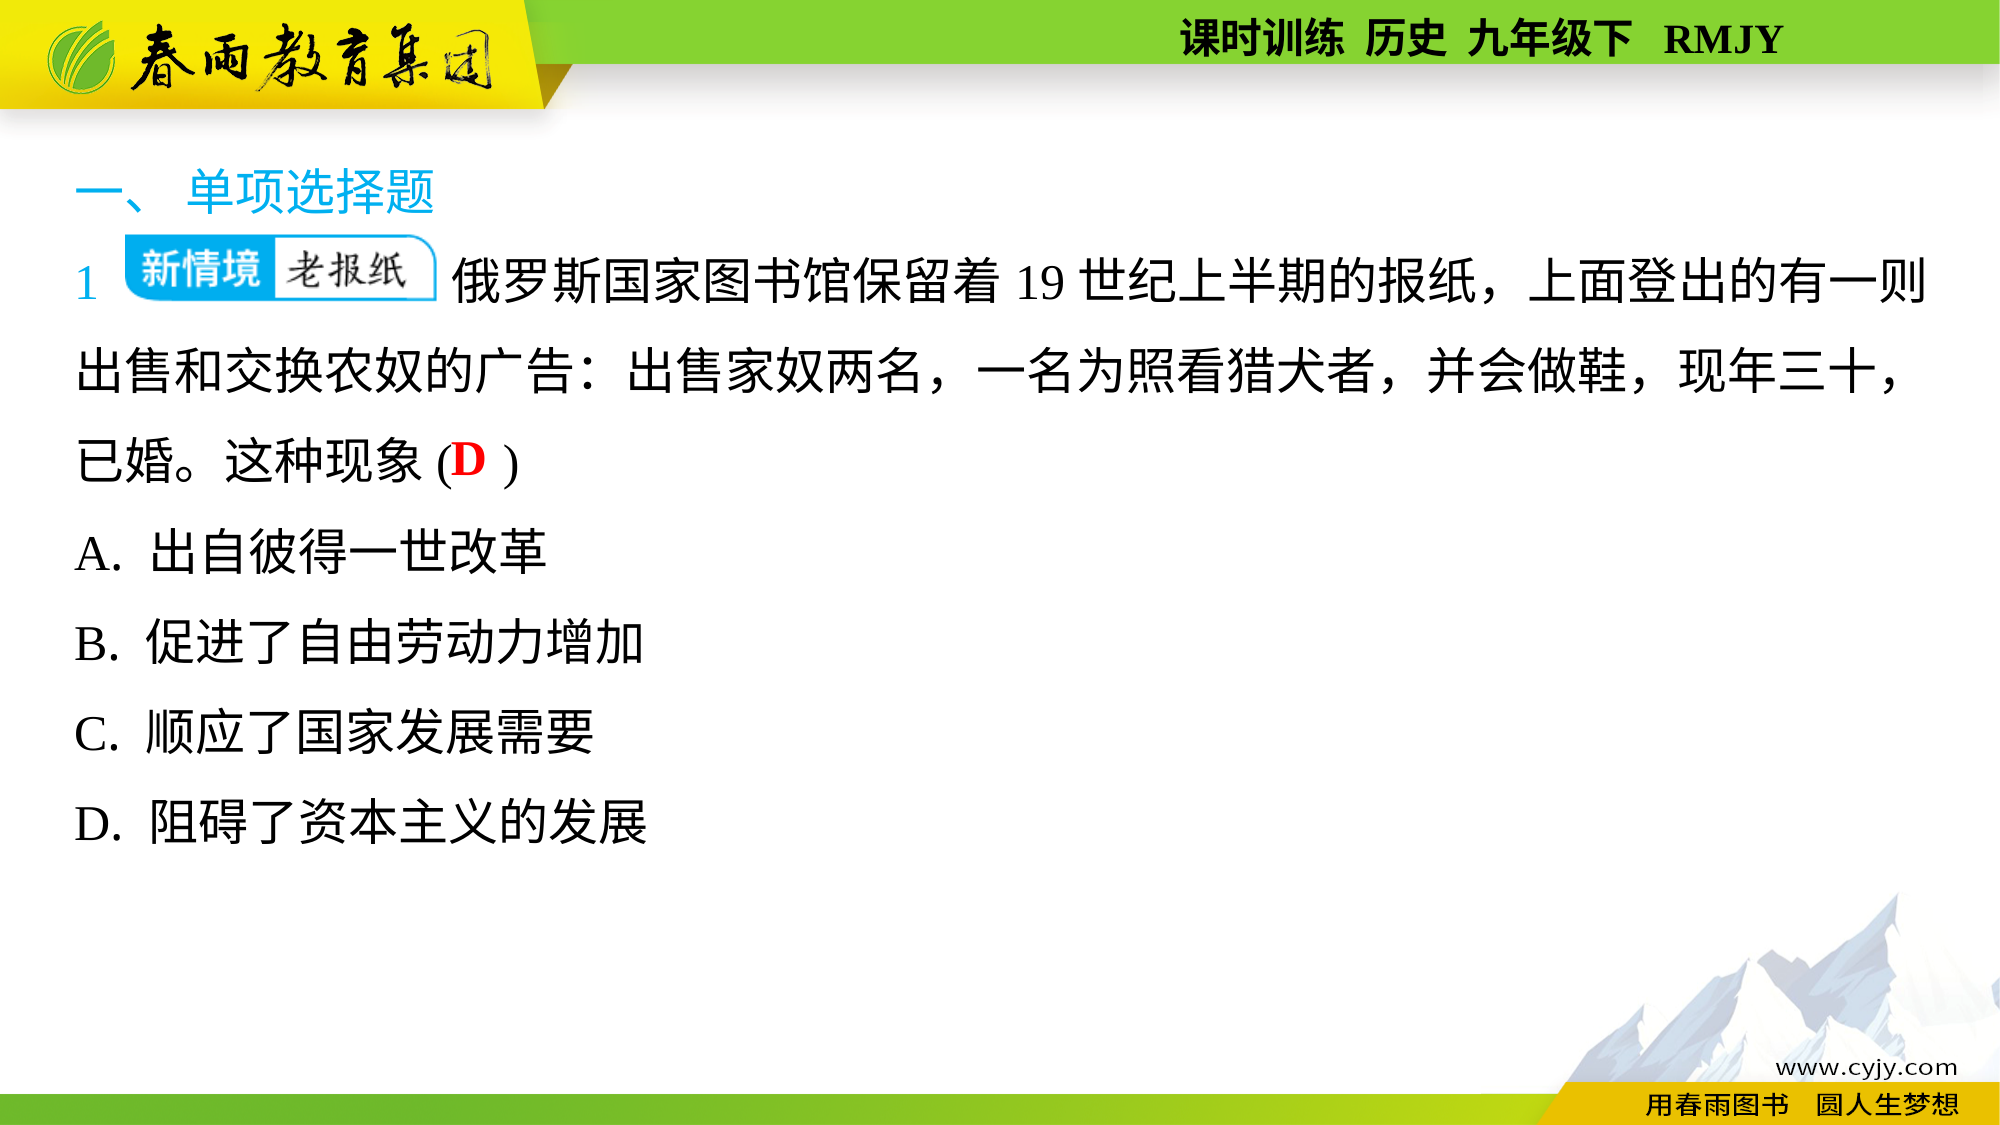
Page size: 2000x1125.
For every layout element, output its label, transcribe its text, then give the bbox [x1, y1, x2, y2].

list 一、 单项选择题 1 俄罗斯国家图书馆保留着19世纪上半期的报纸，上面登出的有一则出售和交换农奴的广告：出售家奴两名，一名为照看猎犬者，并会做鞋，现年三十，已婚。这种现象( ) A. 出自彼得一世改革 B. 促进了自由劳动力增加 C. 顺应了国家发展需要 D. 阻碍了资本主义的发展 [59, 122, 1944, 956]
picture [0, 0, 2000, 1125]
text_box D [436, 417, 502, 493]
